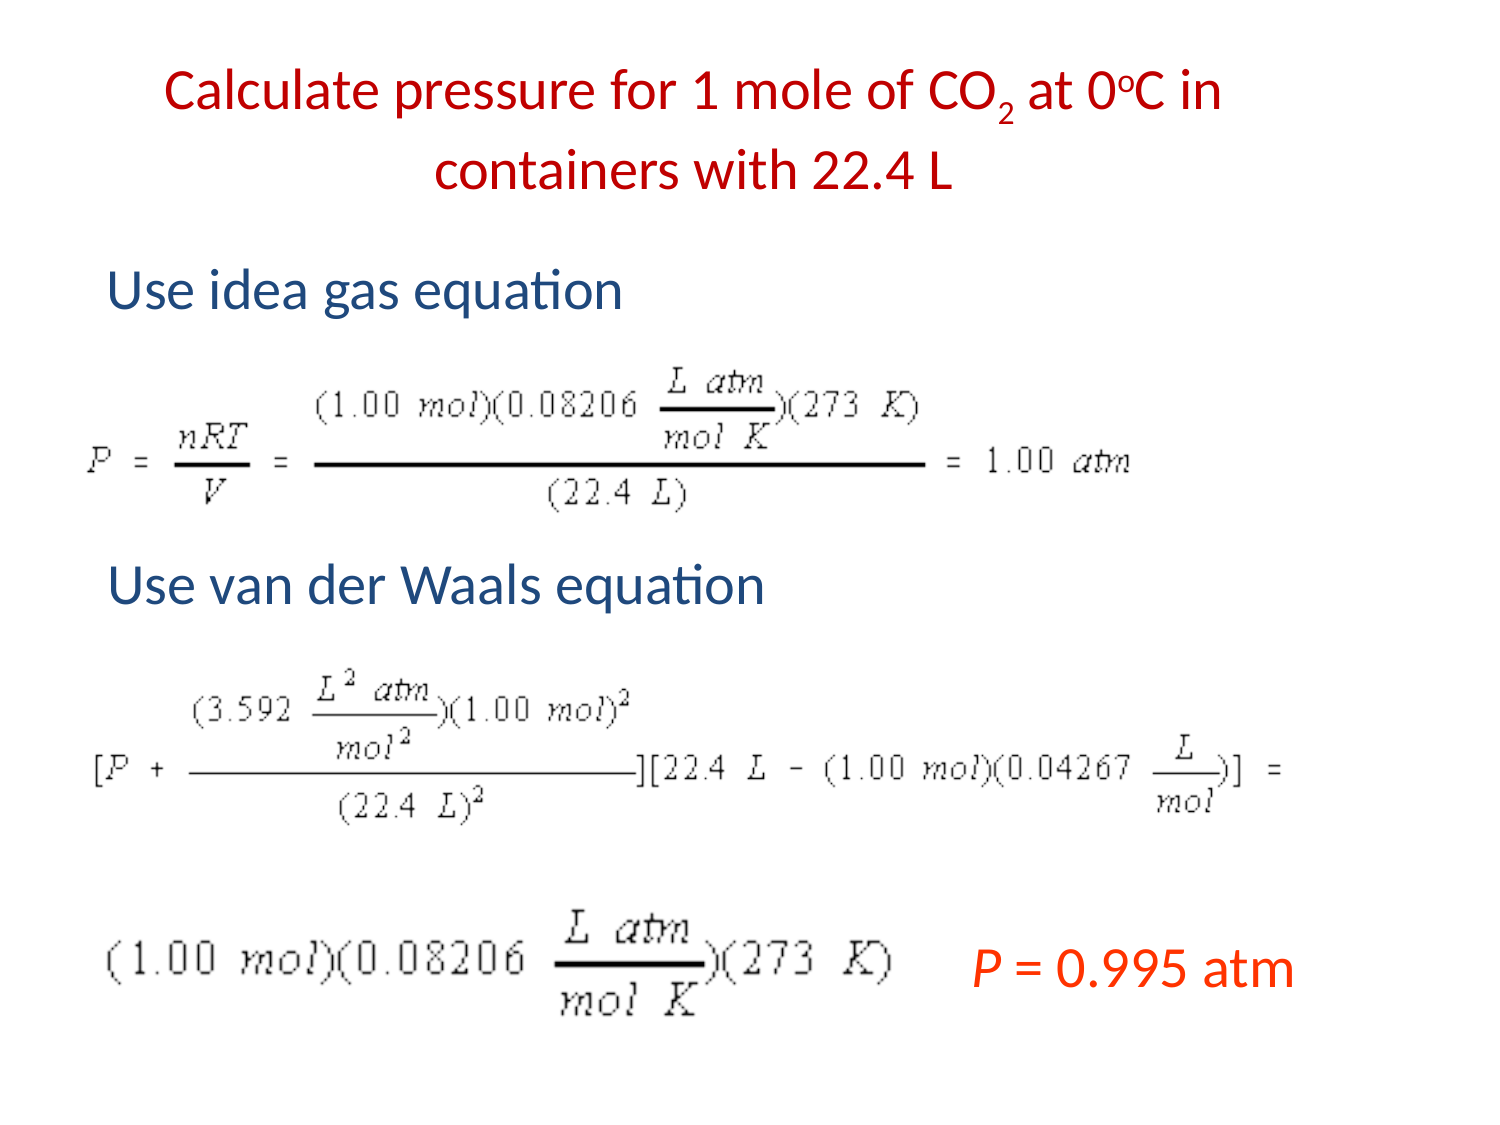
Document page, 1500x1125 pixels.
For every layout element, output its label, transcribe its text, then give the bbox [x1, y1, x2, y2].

text_box Use idea gas equation [92, 243, 640, 329]
title Calculate pressure for 1 mole of CO2 at 0oC in containers with 22.4 L [75, 20, 1313, 233]
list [64, 349, 1164, 532]
text_box Use van der Waals equation [92, 541, 795, 624]
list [76, 656, 1294, 844]
text_box P = 0.995 atm [956, 922, 1325, 1007]
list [88, 892, 916, 1038]
